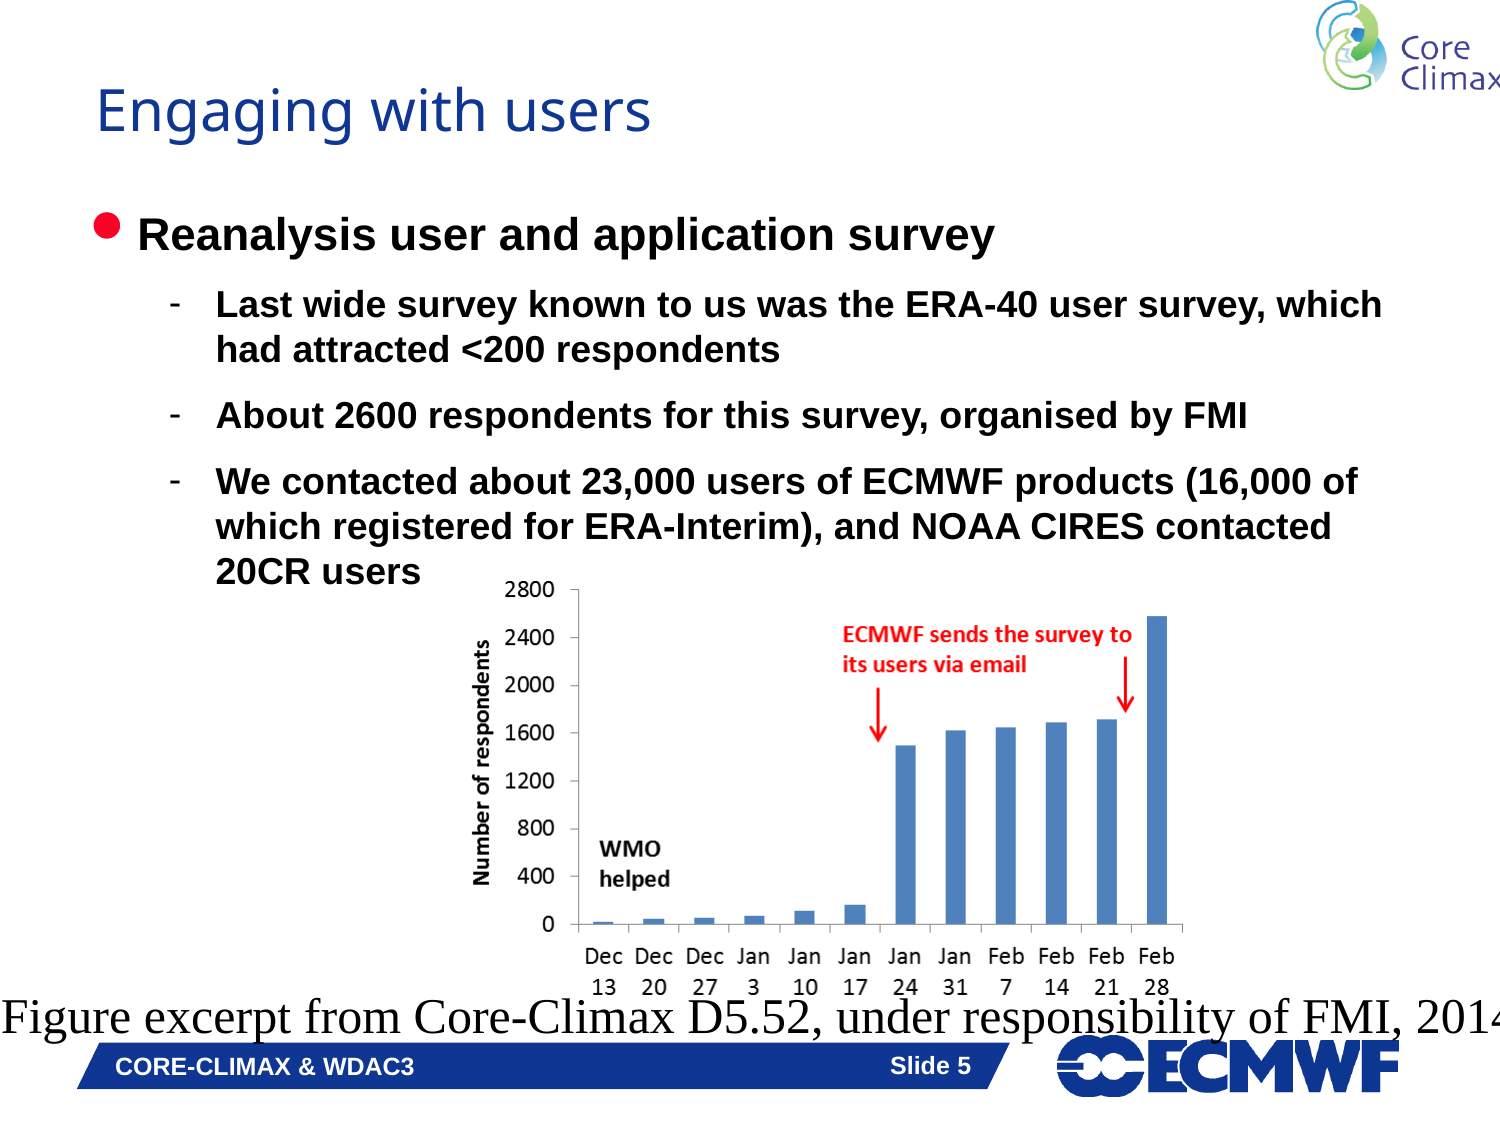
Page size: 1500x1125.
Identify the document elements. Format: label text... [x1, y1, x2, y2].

text_box Figure excerpt from Core-Climax D5.52, under responsibility of FMI, 2014 [0, 975, 1500, 1051]
list Reanalysis user and application survey Last wide survey known to us was the ERA-40 user survey, which had attracted <200 respondents About 2600 respondents for this survey, organised by FMI We contacted about 23,000 users of ECMWF products (16,000 of which registered for ERA-Interim), and NOAA CIRES contacted 20CR users [75, 200, 1406, 975]
picture [1057, 1051, 1399, 1097]
footer CORE-CLIMAX & WDAC3 [100, 1051, 798, 1108]
title Engaging with users [80, 50, 1412, 167]
picture [454, 563, 1205, 1015]
slide_number Slide 5 [809, 1051, 987, 1106]
picture [1316, 0, 1500, 90]
